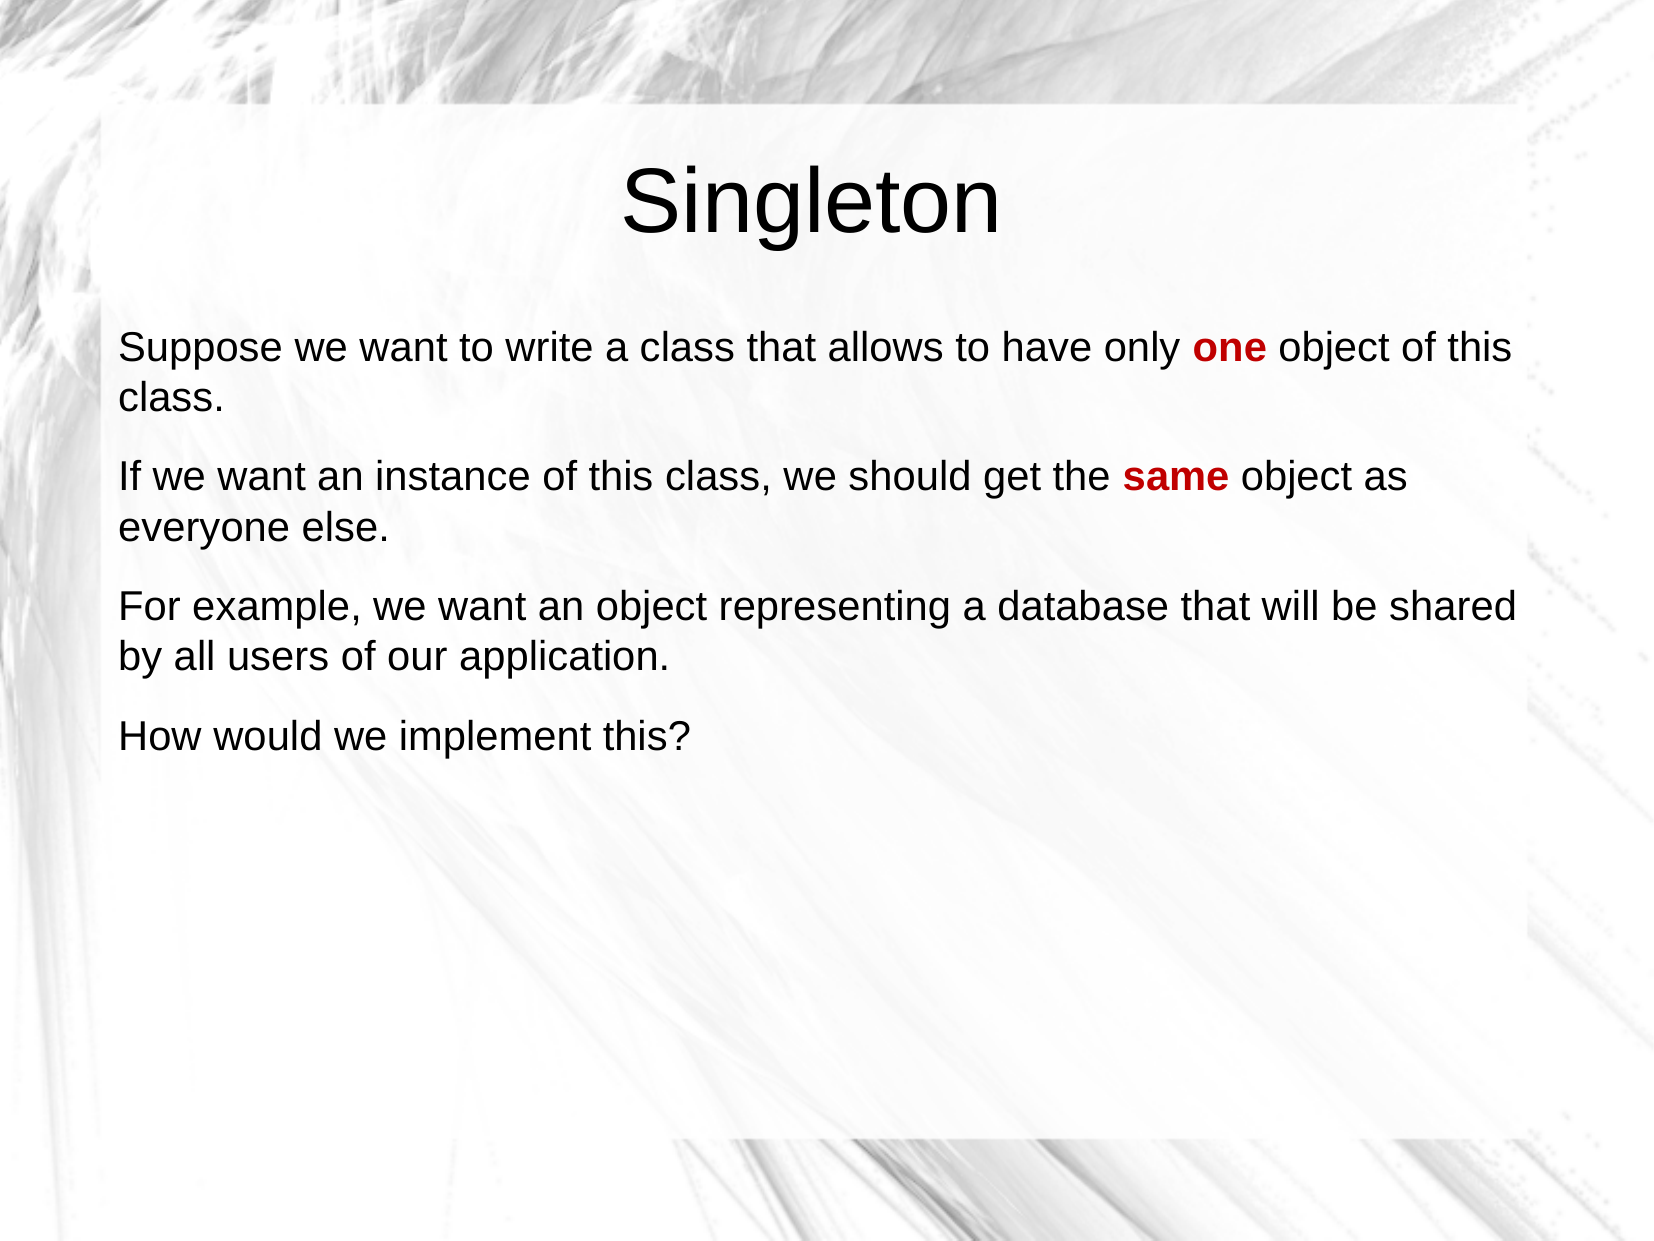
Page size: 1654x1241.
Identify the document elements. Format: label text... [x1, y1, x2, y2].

list Suppose we want to write a class that allows to have only one object of this class. If we want an instance of this class, we should get the same object as everyone else. For example, we want an object representing a database that will be shared by all users of our application. How would we implement this? [118, 319, 1571, 1102]
picture [0, 0, 1654, 1241]
title Singleton [118, 112, 1506, 281]
